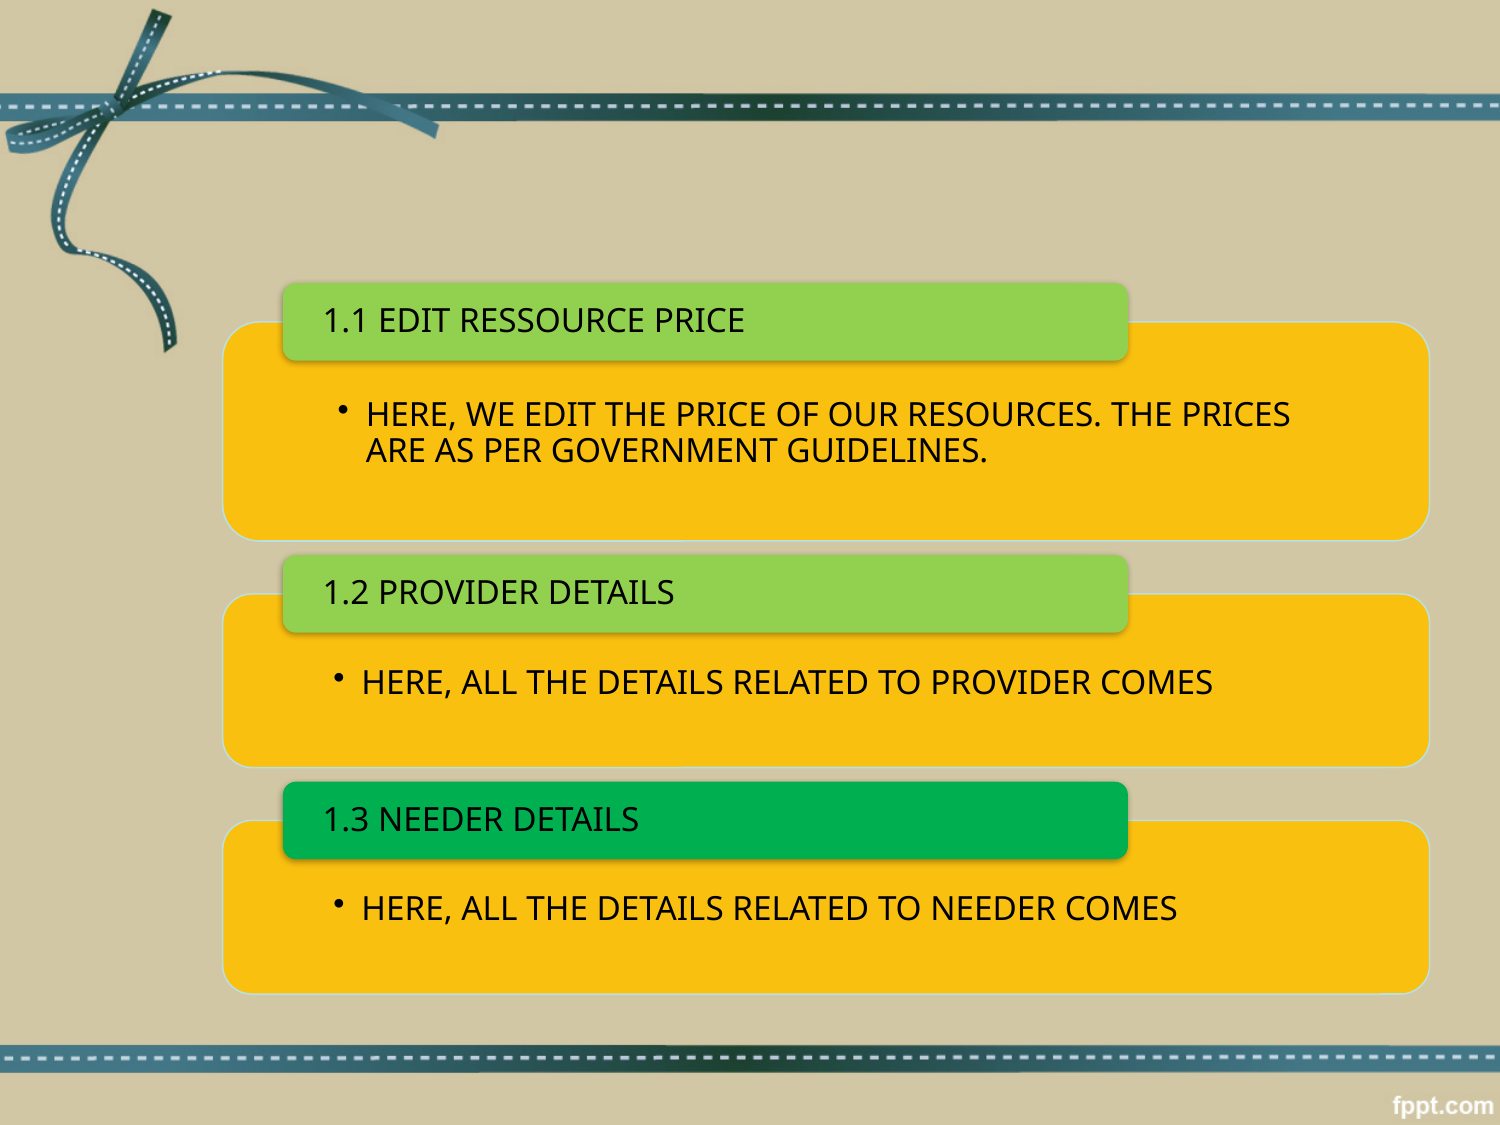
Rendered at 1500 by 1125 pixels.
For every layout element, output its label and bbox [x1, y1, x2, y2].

picture [0, 0, 1500, 1125]
text_box [222, 280, 1430, 997]
